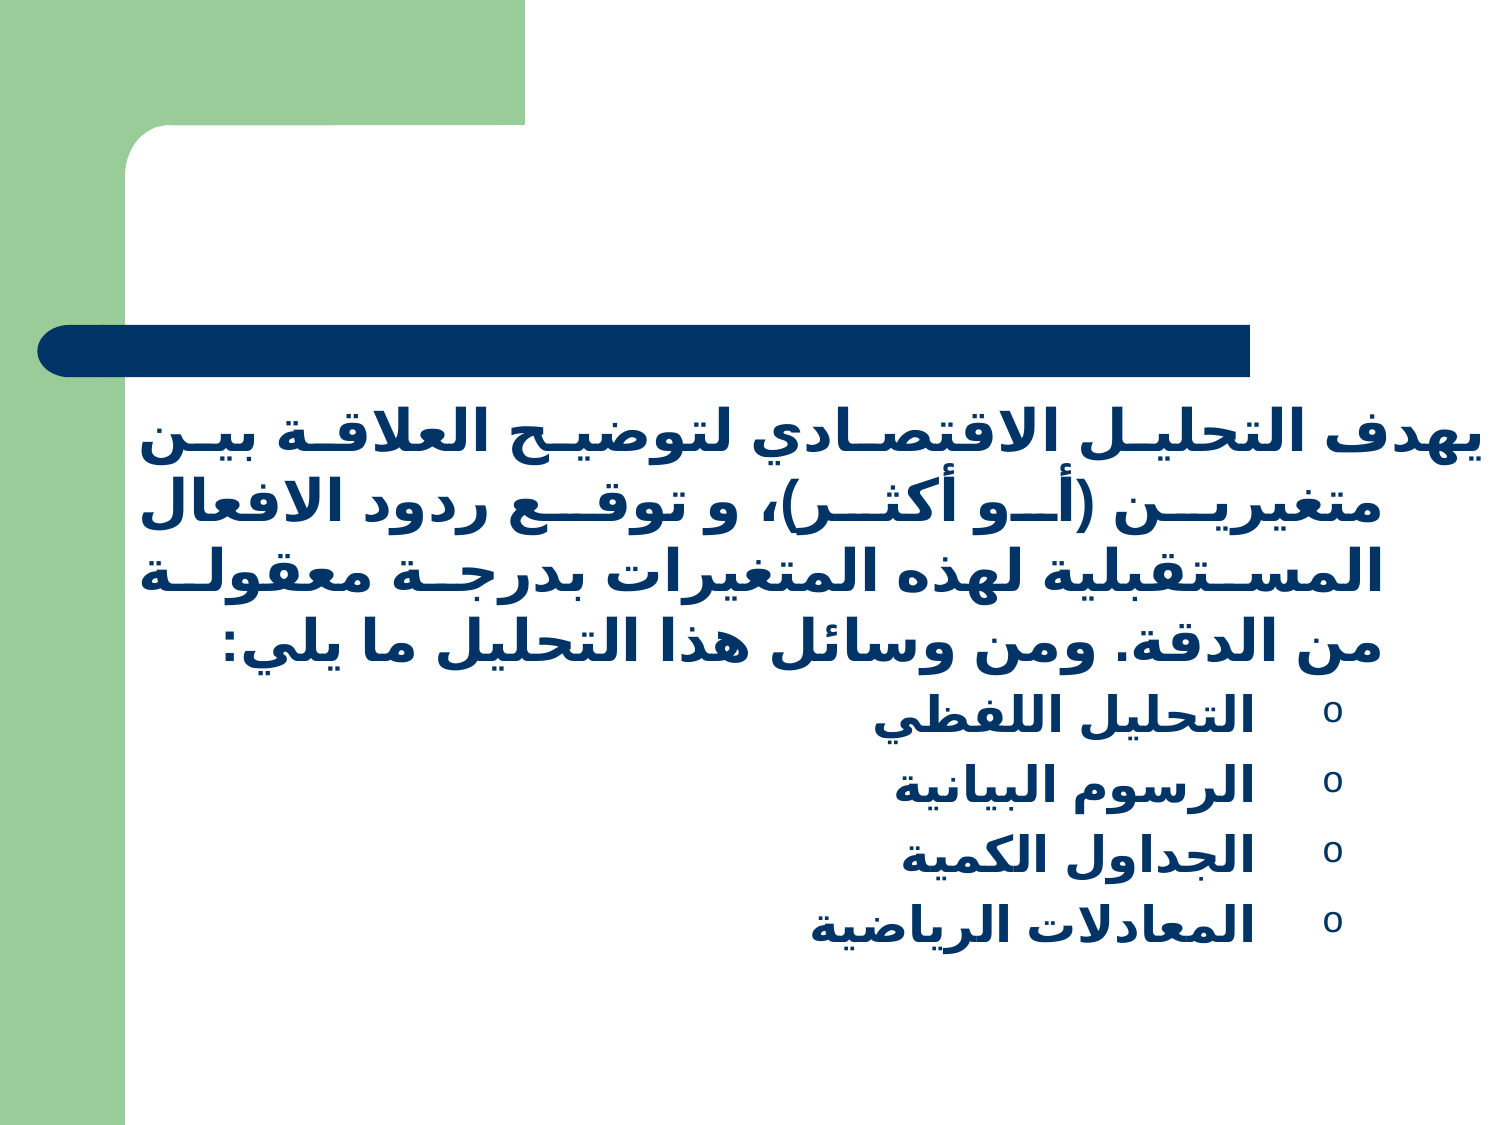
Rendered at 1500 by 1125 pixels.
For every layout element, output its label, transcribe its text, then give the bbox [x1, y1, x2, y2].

list يهدف التحليل الاقتصادي لتوضيح العلاقة بين متغيرين (أو أكثر)، و توقع ردود الافعال المستقبلية لهذه المتغيرات بدرجة معقولة من الدقة. ومن وسائل هذا التحليل ما يلي: التحليل اللفظي الرسوم البيانية الجداول الكمية المعادلات الرياضية [123, 385, 1500, 1094]
